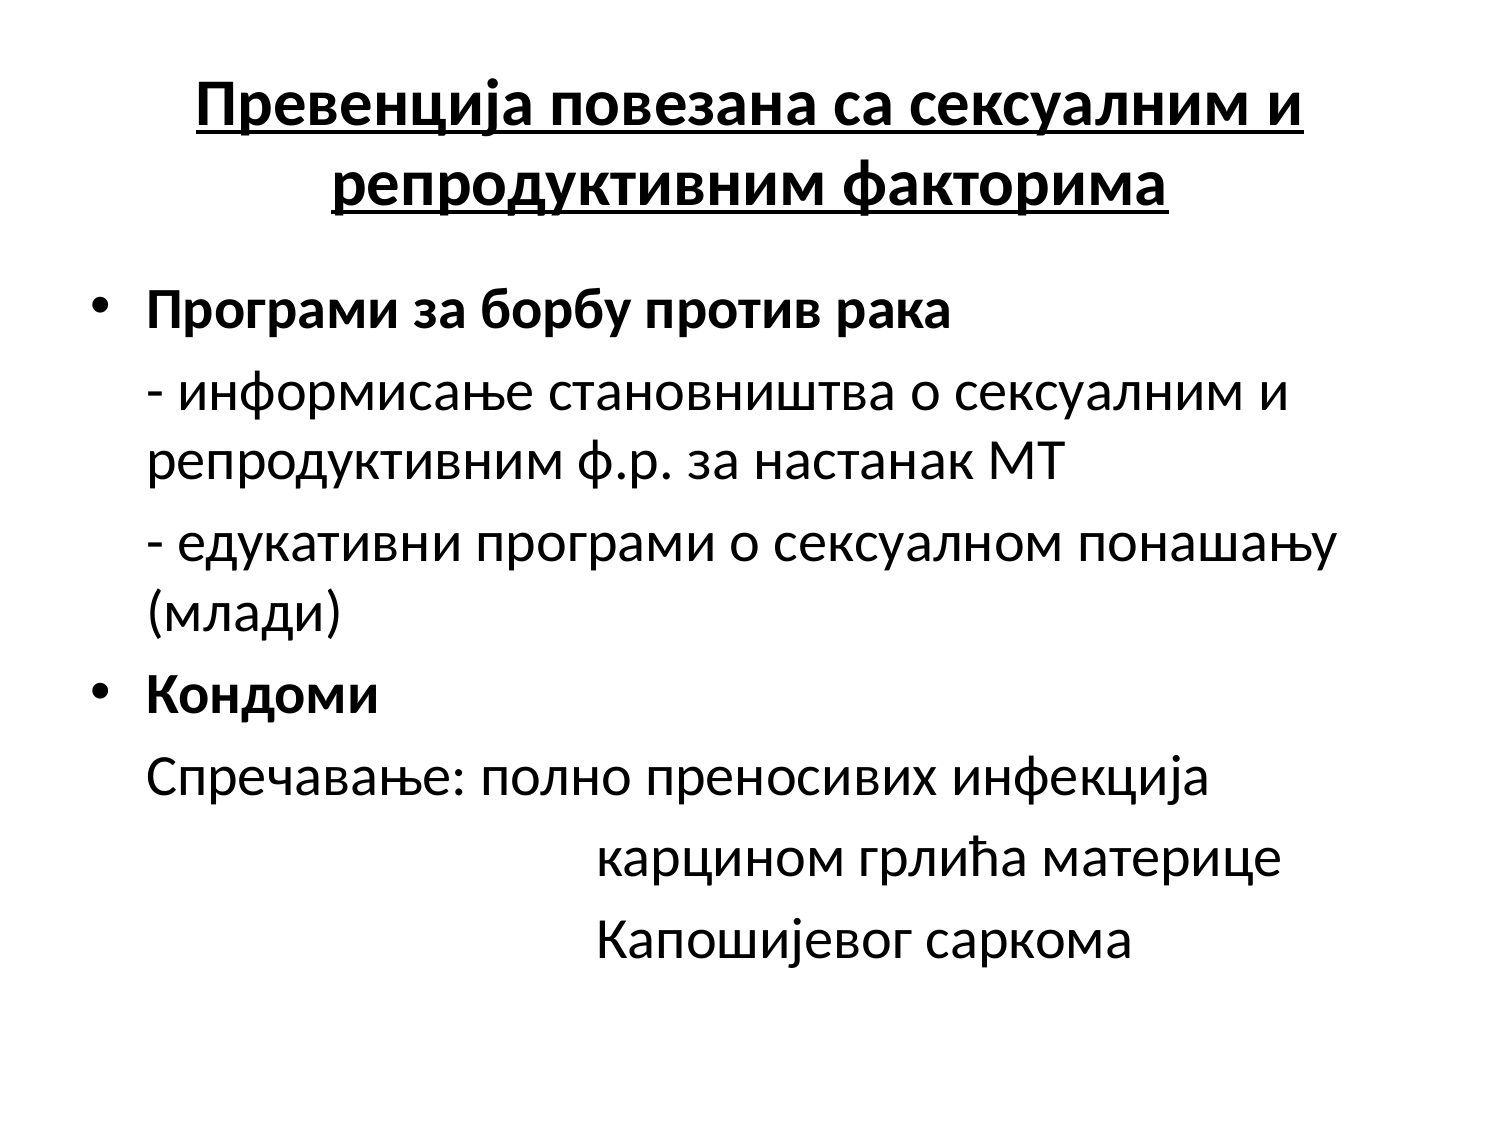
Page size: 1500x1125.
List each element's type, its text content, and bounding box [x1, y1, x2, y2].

list Програми за борбу против рака - информисање становништва о сексуалним и репродуктивним ф.р. за настанак МТ - едукативни програми о сексуалном понашању (млади) Кондоми Спречавање: полно преносивих инфекција карцином грлића материце Капошијевог саркома [75, 262, 1425, 1005]
title Превенција повезана са сексуалним и репродуктивним факторима [75, 45, 1425, 233]
